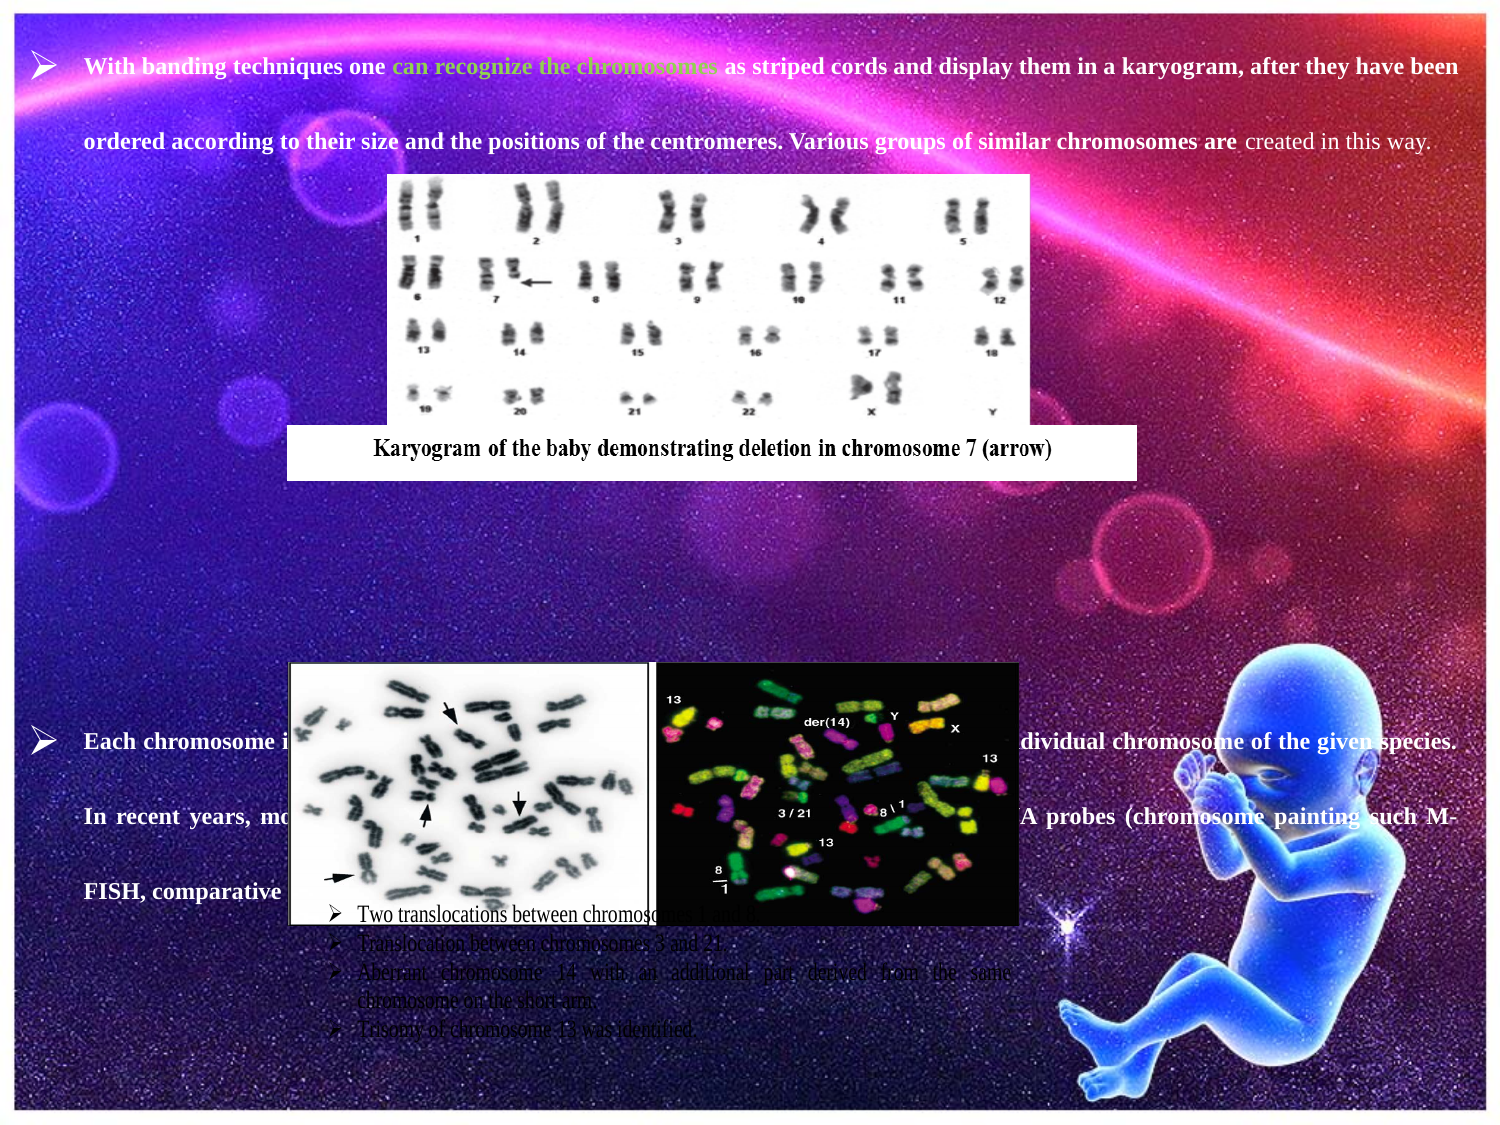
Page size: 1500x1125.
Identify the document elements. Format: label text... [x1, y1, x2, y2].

picture [0, 0, 1500, 1125]
list With banding techniques one can recognize the chromosomes as striped cords and display them in a karyogram, after they have been ordered according to their size and the positions of the centromeres. Various groups of similar chromosomes are created in this way. Each chromosome in a karyotype has a banding pattern, which is characteristic for the individual chromosome of the given species. In recent years, molecular cytogenetic staining procedure with fluorescence-labelled DNA probes (chromosome painting such M-FISH, comparative genomic hybridization) opened a new area of chromosome diagnostics. [12, 12, 1475, 650]
